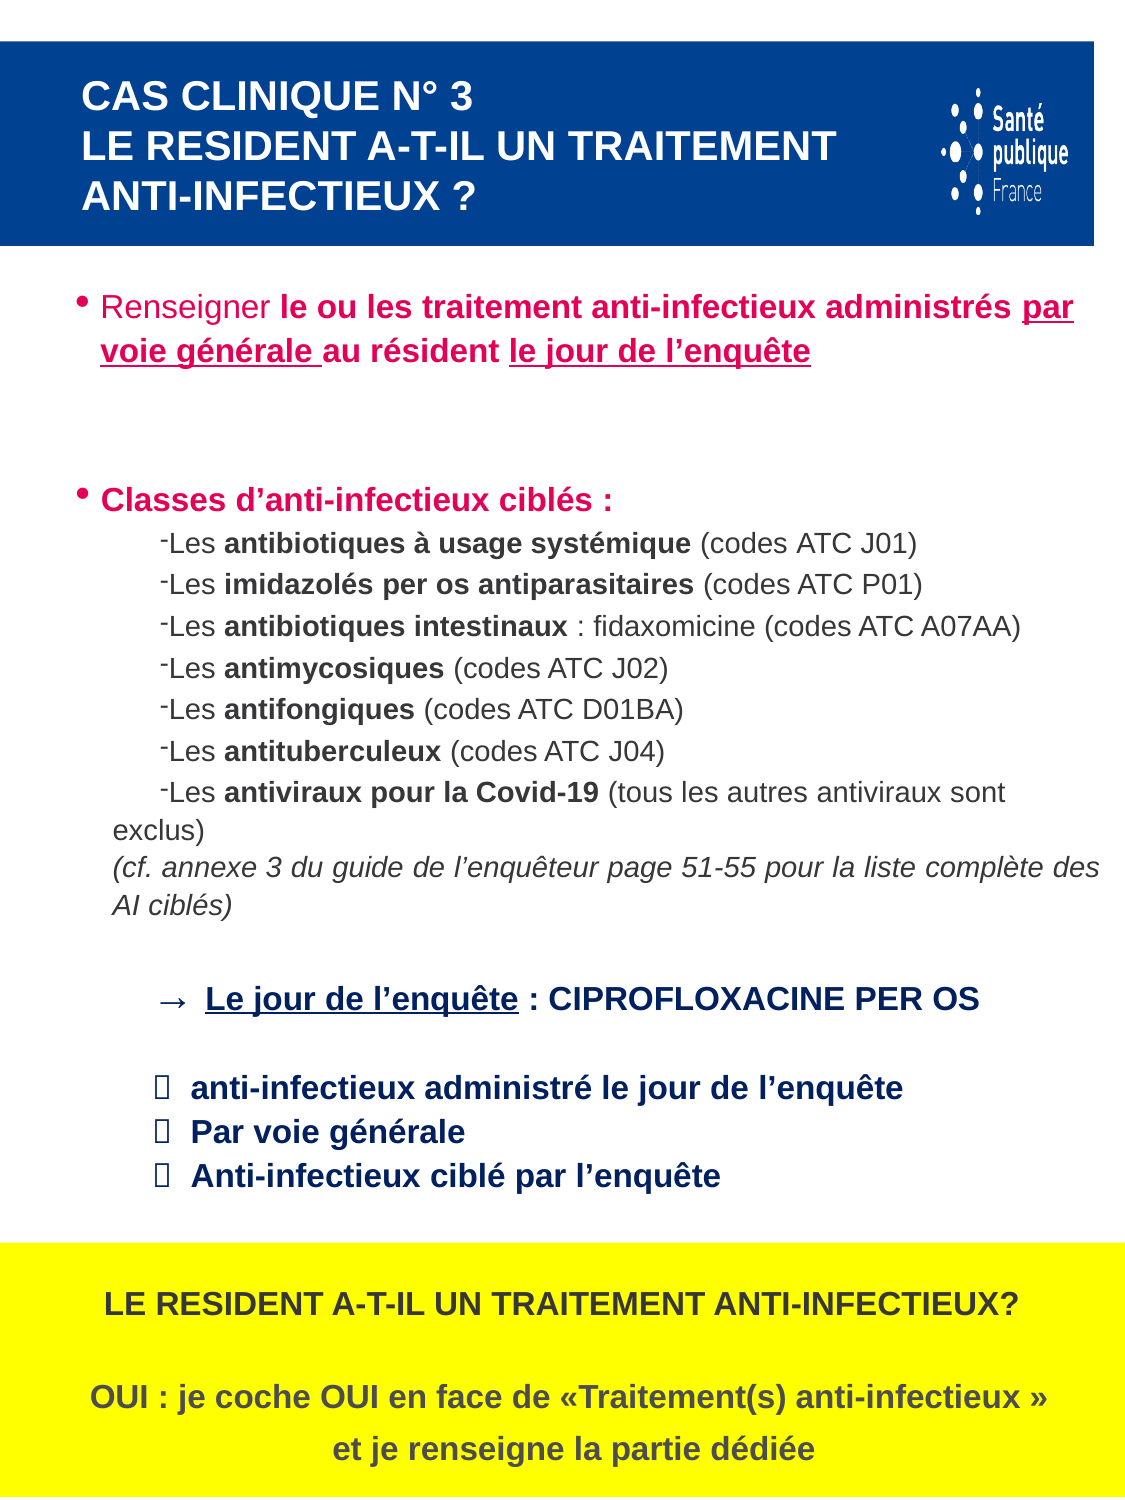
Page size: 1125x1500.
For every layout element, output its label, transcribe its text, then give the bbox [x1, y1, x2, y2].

title CAS CLINIQUE N° 3 LE RESIDENT A-T-IL UN TRAITEMENT ANTI-INFECTIEUX ? [75, 41, 908, 246]
text_box Classes d’anti-infectieux ciblés : Les antibiotiques à usage systémique (codes ATC J01) Les imidazolés per os antiparasitaires (codes ATC P01) Les antibiotiques intestinaux : fidaxomicine (codes ATC A07AA) Les antimycosiques (codes ATC J02) Les antifongiques (codes ATC D01BA) Les antituberculeux (codes ATC J04) Les antiviraux pour la Covid-19 (tous les autres antiviraux sont exclus) (cf. annexe 3 du guide de l’enquêteur page 51-55 pour la liste complète des AI ciblés) → Le jour de l’enquête : CIPROFLOXACINE PER OS  anti-infectieux administré le jour de l’enquête  Par voie générale  Anti-infectieux ciblé par l’enquête [62, 466, 1117, 1242]
text_box Renseigner le ou les traitement anti-infectieux administrés par voie générale au résident le jour de l’enquête [62, 274, 1103, 421]
picture [941, 88, 1068, 215]
text_box LE RESIDENT A-T-il UN TRAITEMENT ANTI-INFECTIEUX? OUI : je coche OUI en face de «Traitement(s) anti-infectieux » et je renseigne la partie dédiée [0, 1242, 1125, 1498]
